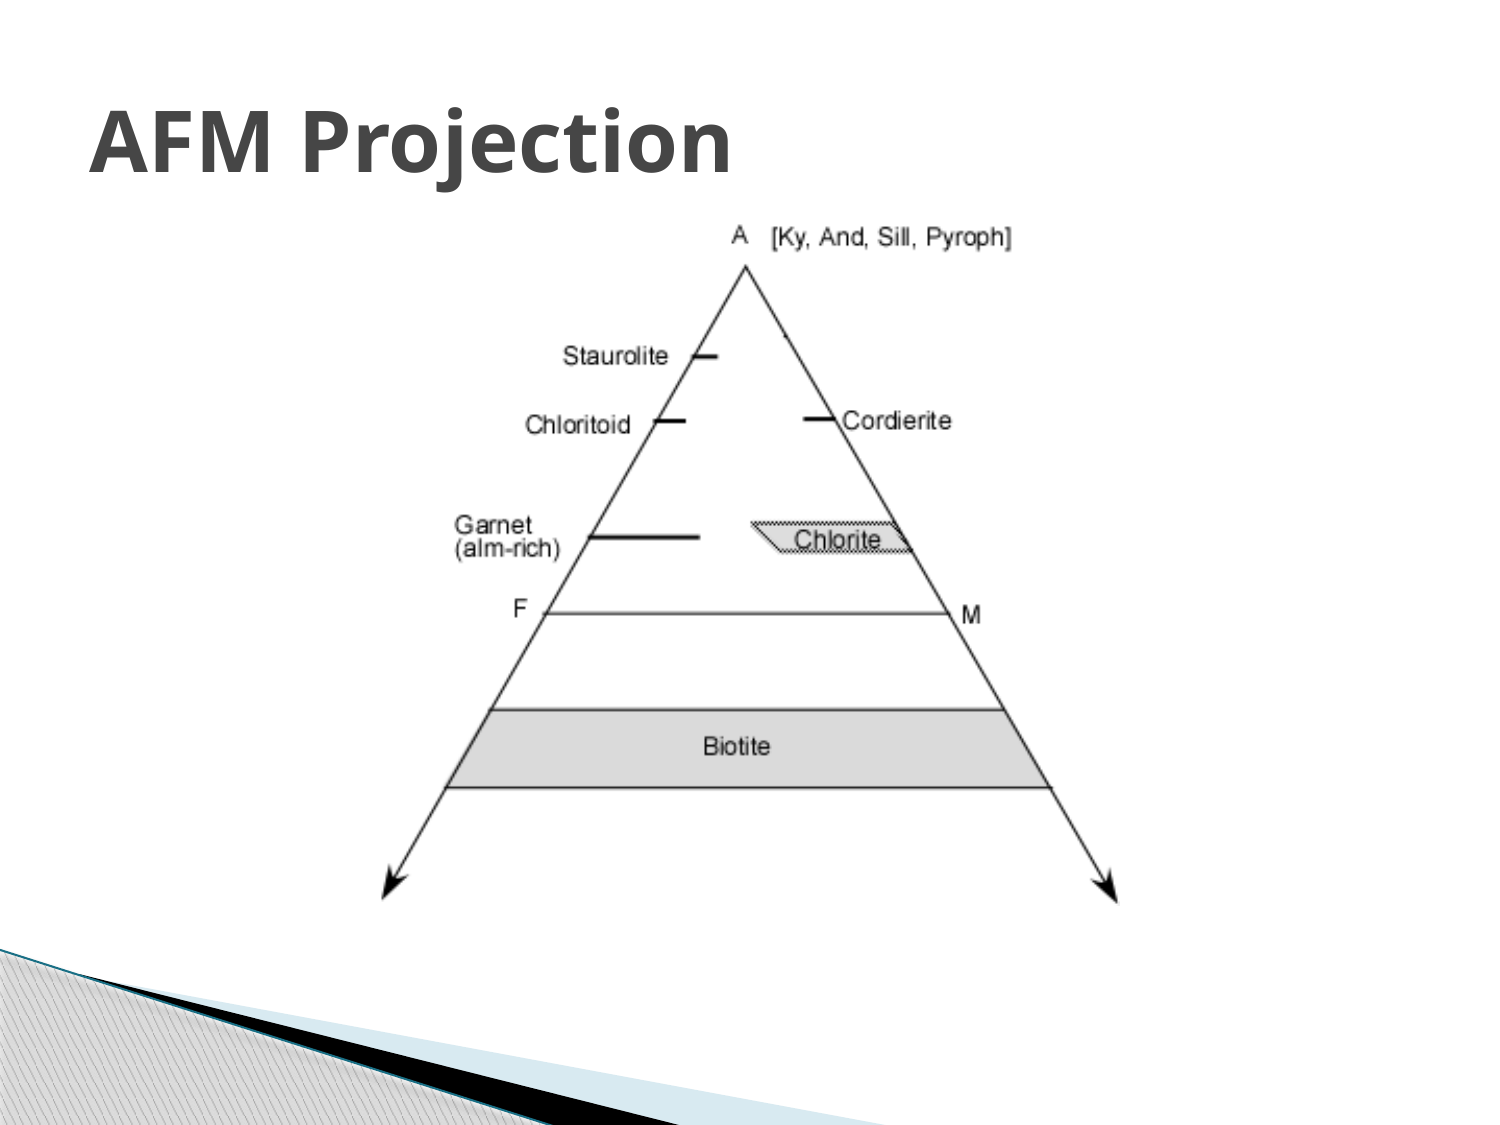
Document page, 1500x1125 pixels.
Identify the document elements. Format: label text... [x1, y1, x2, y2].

title AFM Projection [75, 45, 1425, 233]
picture [379, 219, 1120, 906]
